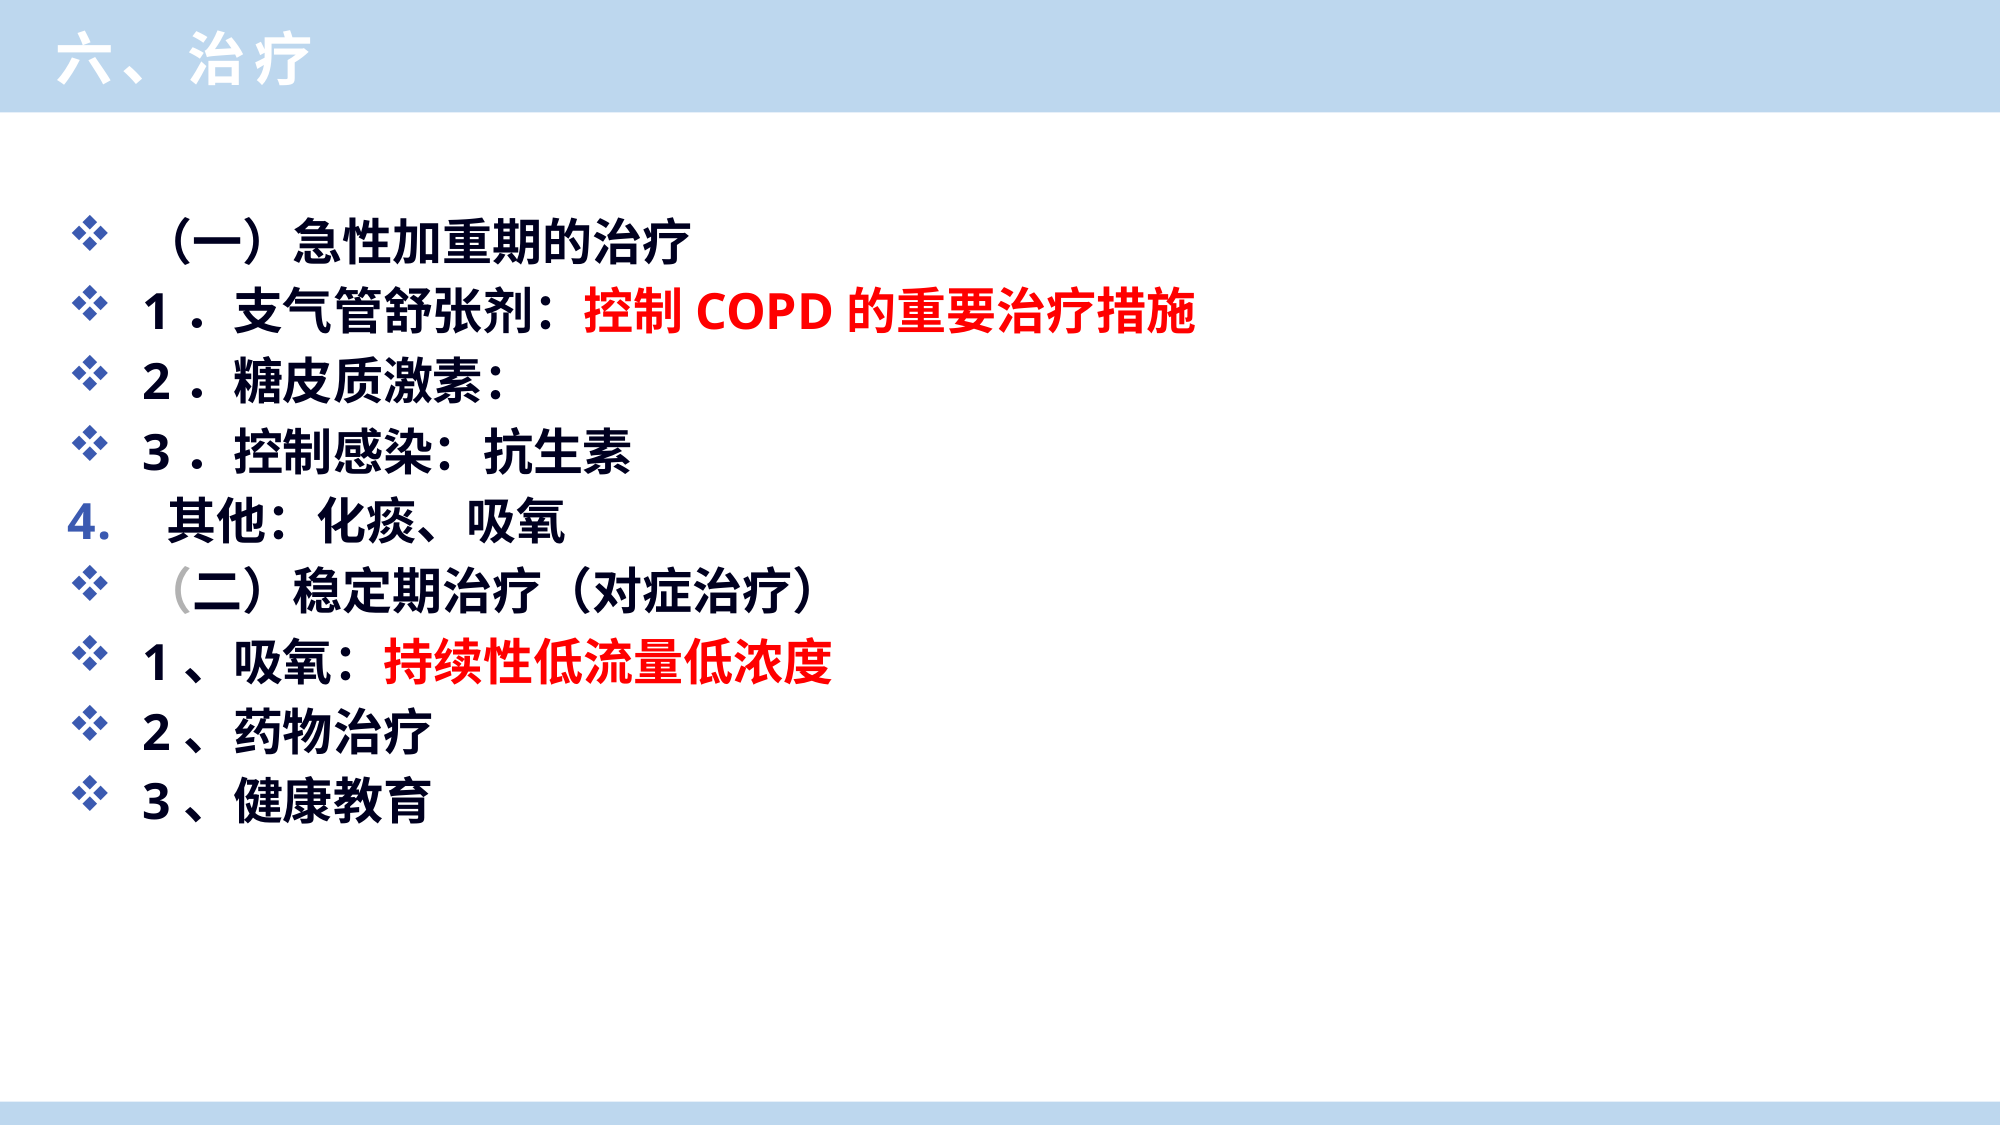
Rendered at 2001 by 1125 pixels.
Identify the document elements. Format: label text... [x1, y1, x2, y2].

text_box （一）急性加重期的治疗 1．支气管舒张剂：控制COPD的重要治疗措施 2．糖皮质激素： 3．控制感染：抗生素 其他：化痰、吸氧 （二）稳定期治疗（对症治疗） 1、吸氧：持续性低流量低浓度 2、药物治疗 3、健康教育 [52, 202, 1311, 1125]
text_box 六、治疗 [43, 16, 325, 98]
